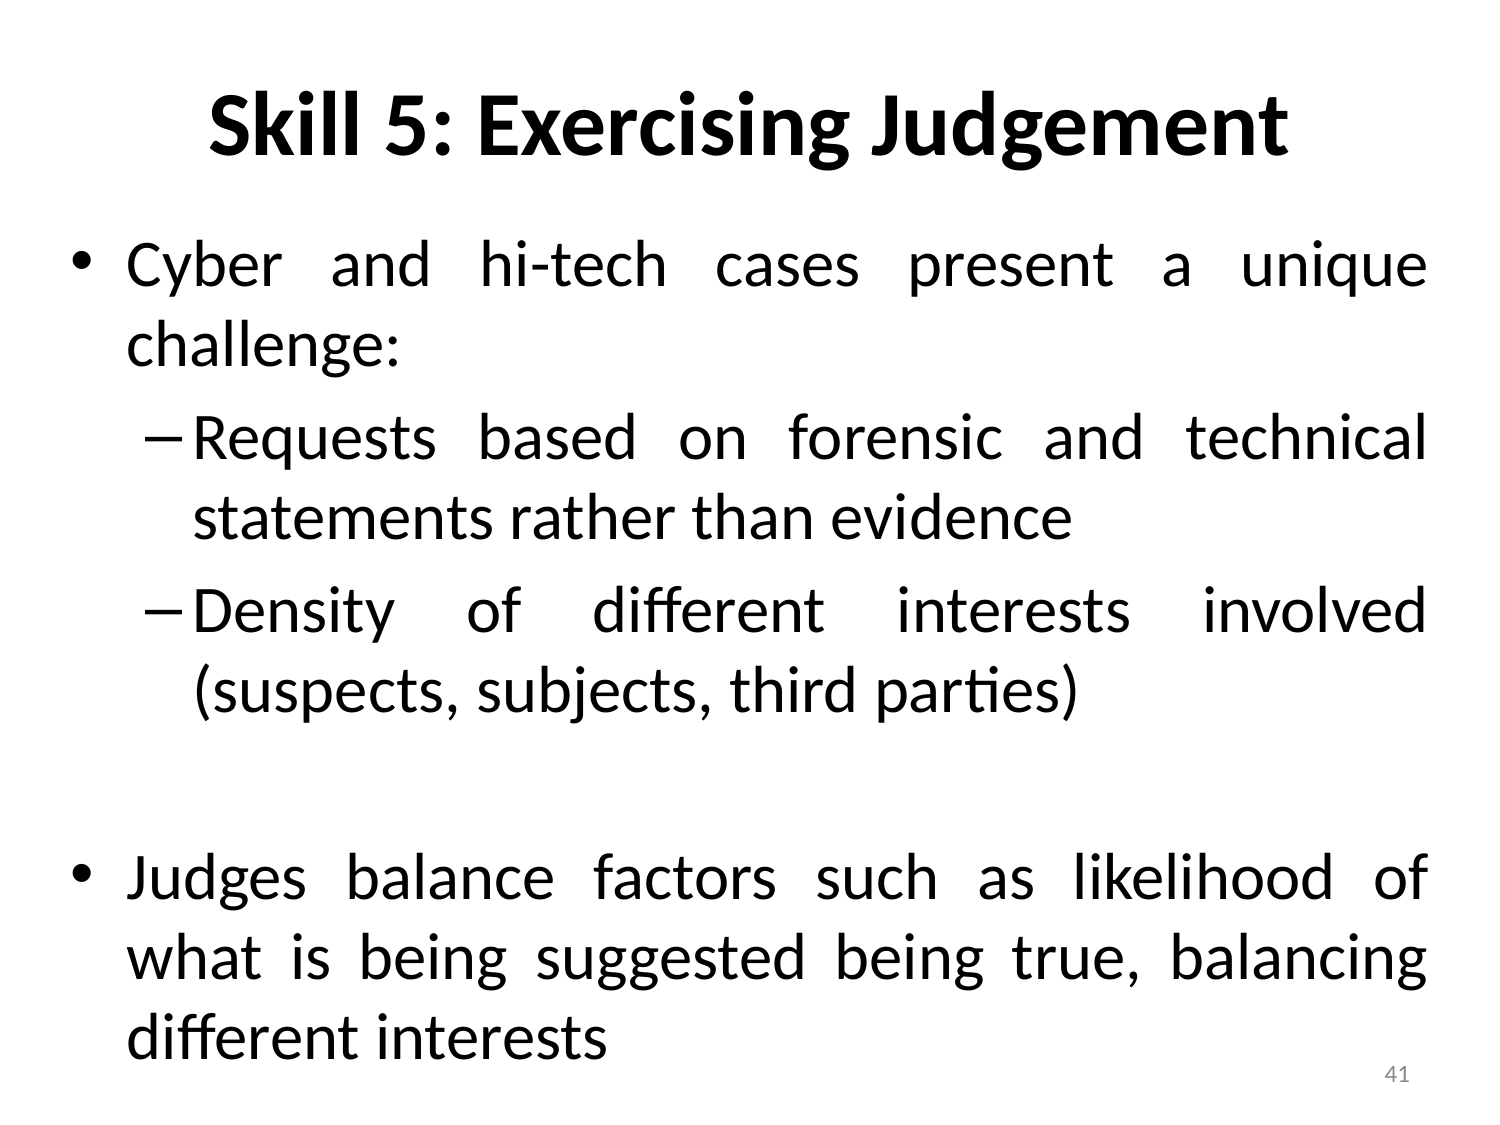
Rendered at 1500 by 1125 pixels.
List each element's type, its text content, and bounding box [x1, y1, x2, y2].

slide_number 41 [1074, 1042, 1425, 1103]
text_box Cyber and hi-tech cases present a unique challenge: Requests based on forensic and technical statements rather than evidence Density of different interests involved (suspects, subjects, third parties) Judges balance factors such as likelihood of what is being suggested being true, balancing different interests [55, 212, 1445, 1088]
title Skill 5: Exercising Judgement [75, 24, 1425, 213]
